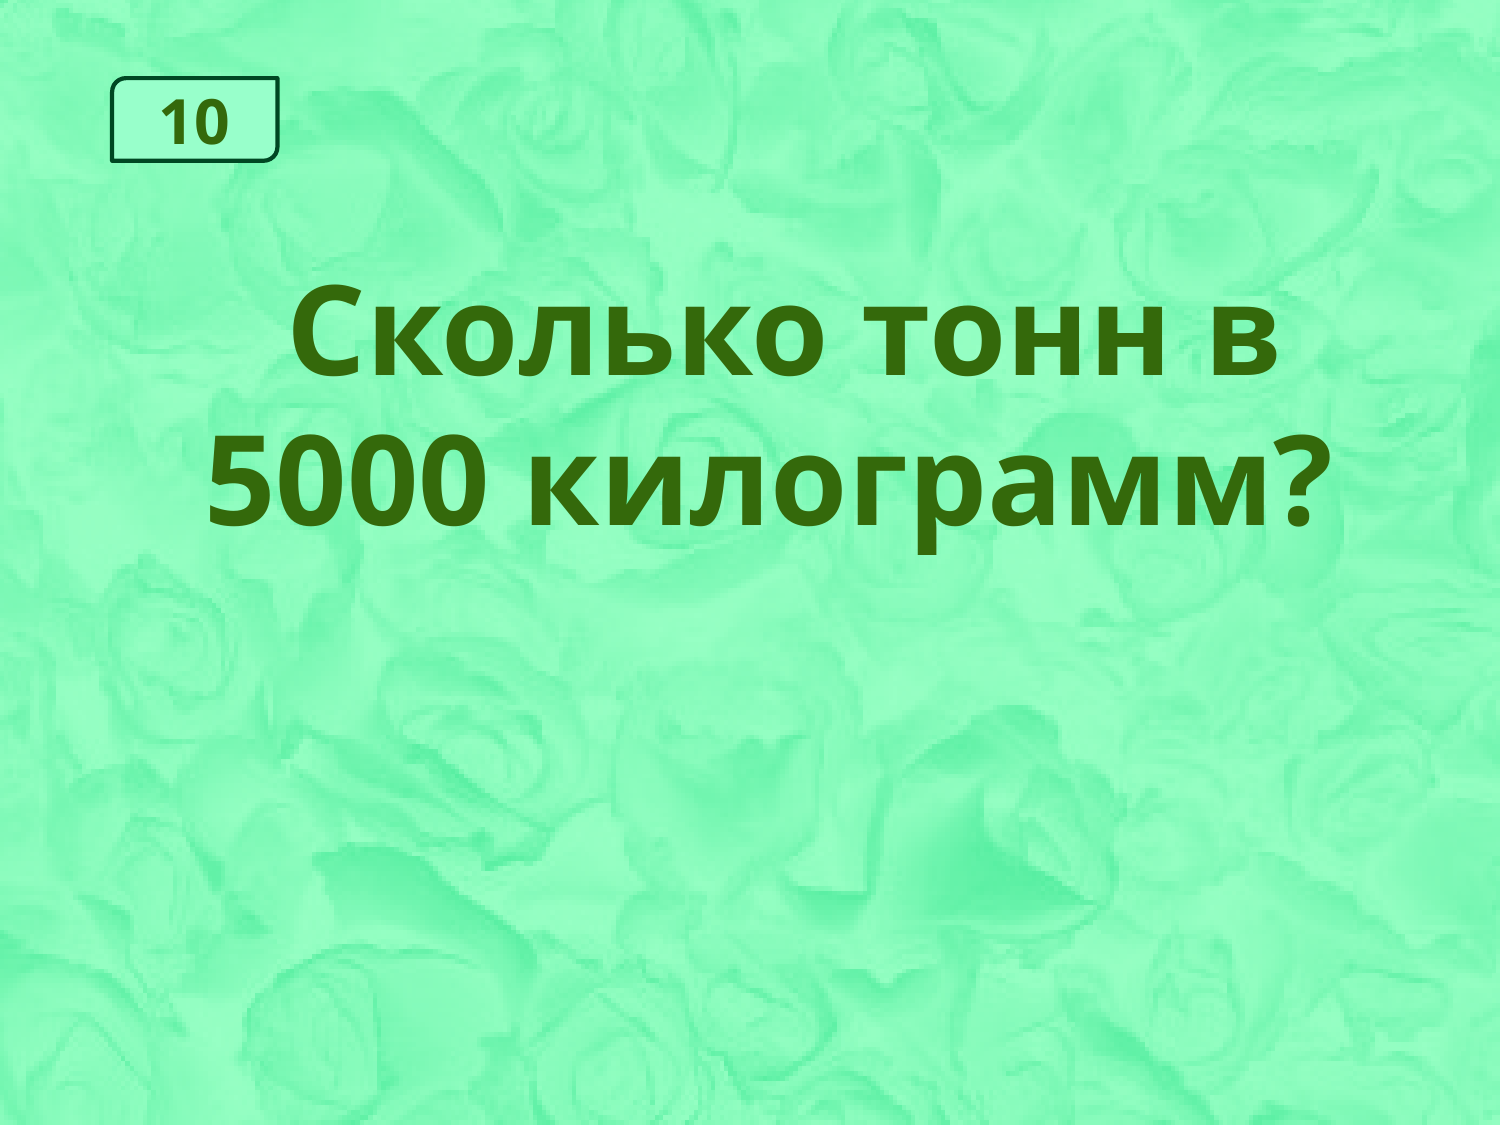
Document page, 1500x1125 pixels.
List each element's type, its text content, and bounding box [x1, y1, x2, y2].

text_box 10 [109, 76, 280, 163]
text_box Сколько тонн в 5000 килограмм? [123, 243, 1447, 559]
